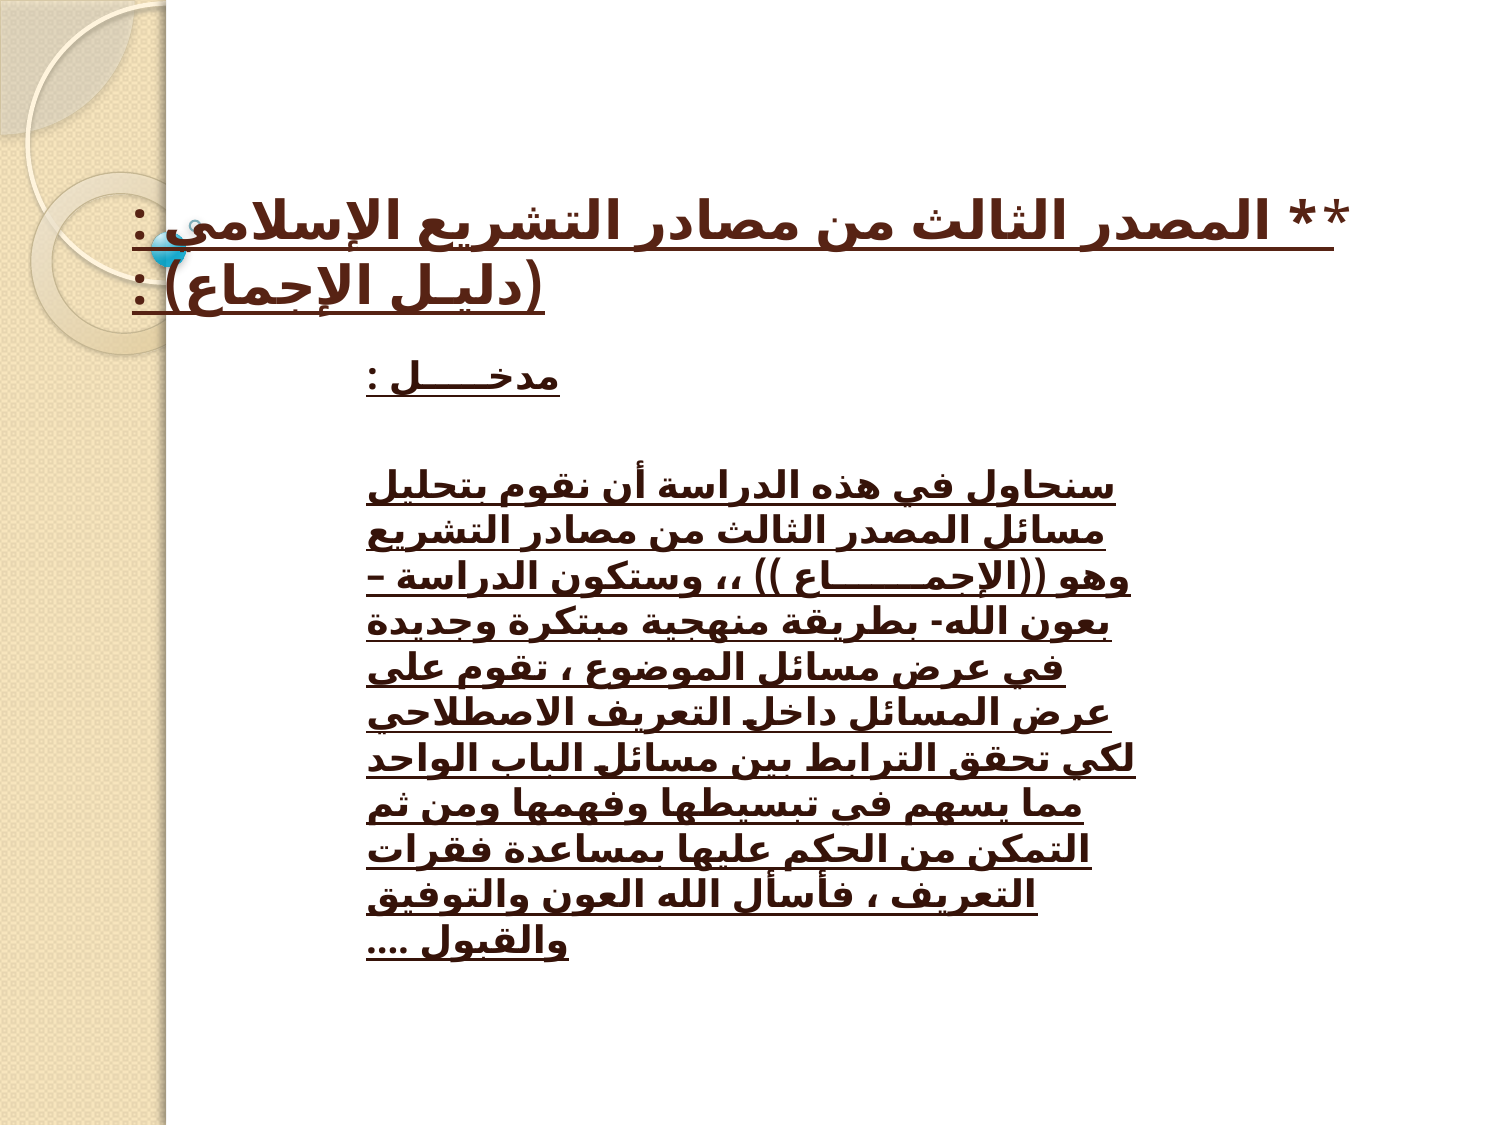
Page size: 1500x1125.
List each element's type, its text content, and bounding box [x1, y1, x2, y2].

subtitle مدخـــــل : سنحاول في هذه الدراسة أن نقوم بتحليل مسائل المصدر الثالث من مصادر التشريع وهو ((الإجمـــــــاع )) ،، وستكون الدراسة –بعون الله- بطريقة منهجية مبتكرة وجديدة في عرض مسائل الموضوع ، تقوم على عرض المسائل داخل التعريف الاصطلاحي لكي تحقق الترابط بين مسائل الباب الواحد مما يسهم في تبسيطها وفهمها ومن ثم التمكن من الحكم عليها بمساعدة فقرات التعريف ، فأسأل الله العون والتوفيق والقبول .... [351, 351, 1161, 985]
title ** المصدر الثالث من مصادر التشريع الإسلامي : (دليـل الإجماع) : [117, 175, 1393, 387]
